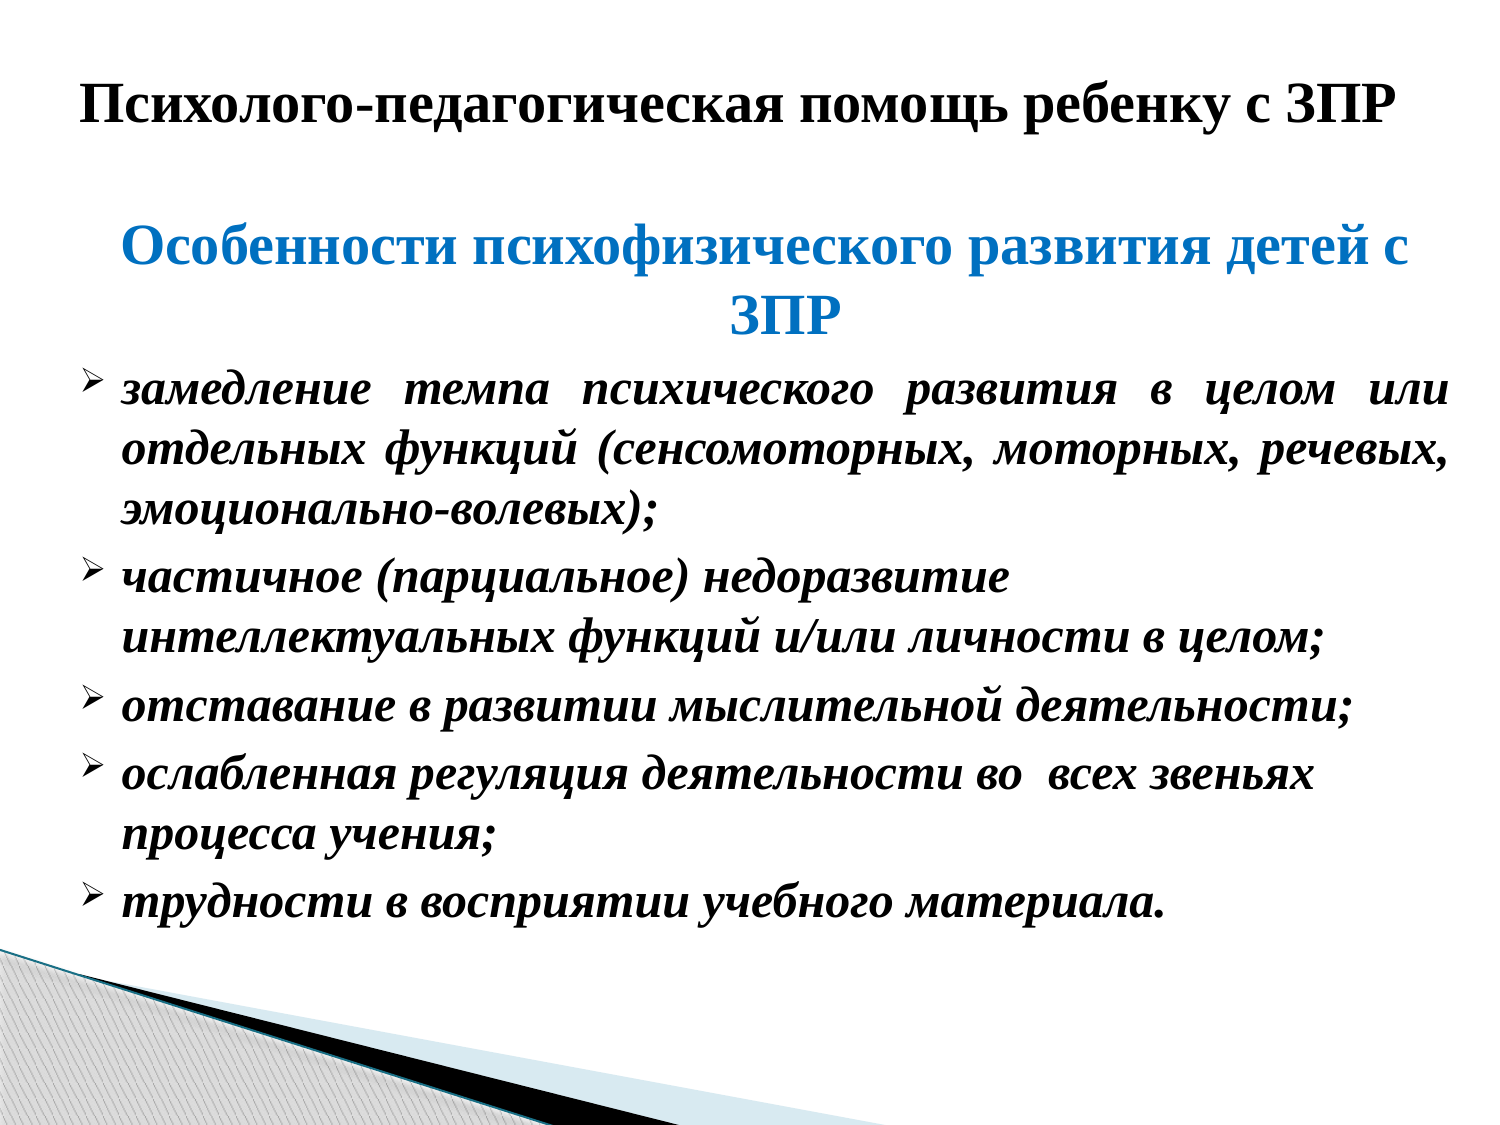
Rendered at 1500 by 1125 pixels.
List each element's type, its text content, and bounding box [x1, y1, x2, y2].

list Особенности психофизического развития детей с ЗПР замедление темпа психического развития в целом или отдельных функций (сенсомоторных, моторных, речевых, эмоционально-волевых); частичное (парциальное) недоразвитие интеллектуальных функций и/или личности в целом; отставание в развитии мыслительной деятельности; ослабленная регуляция деятельности во всех звеньях процесса учения; трудности в восприятии учебного материала. [46, 199, 1465, 1079]
title Психолого-педагогическая помощь ребенку с ЗПР [23, 23, 1454, 176]
